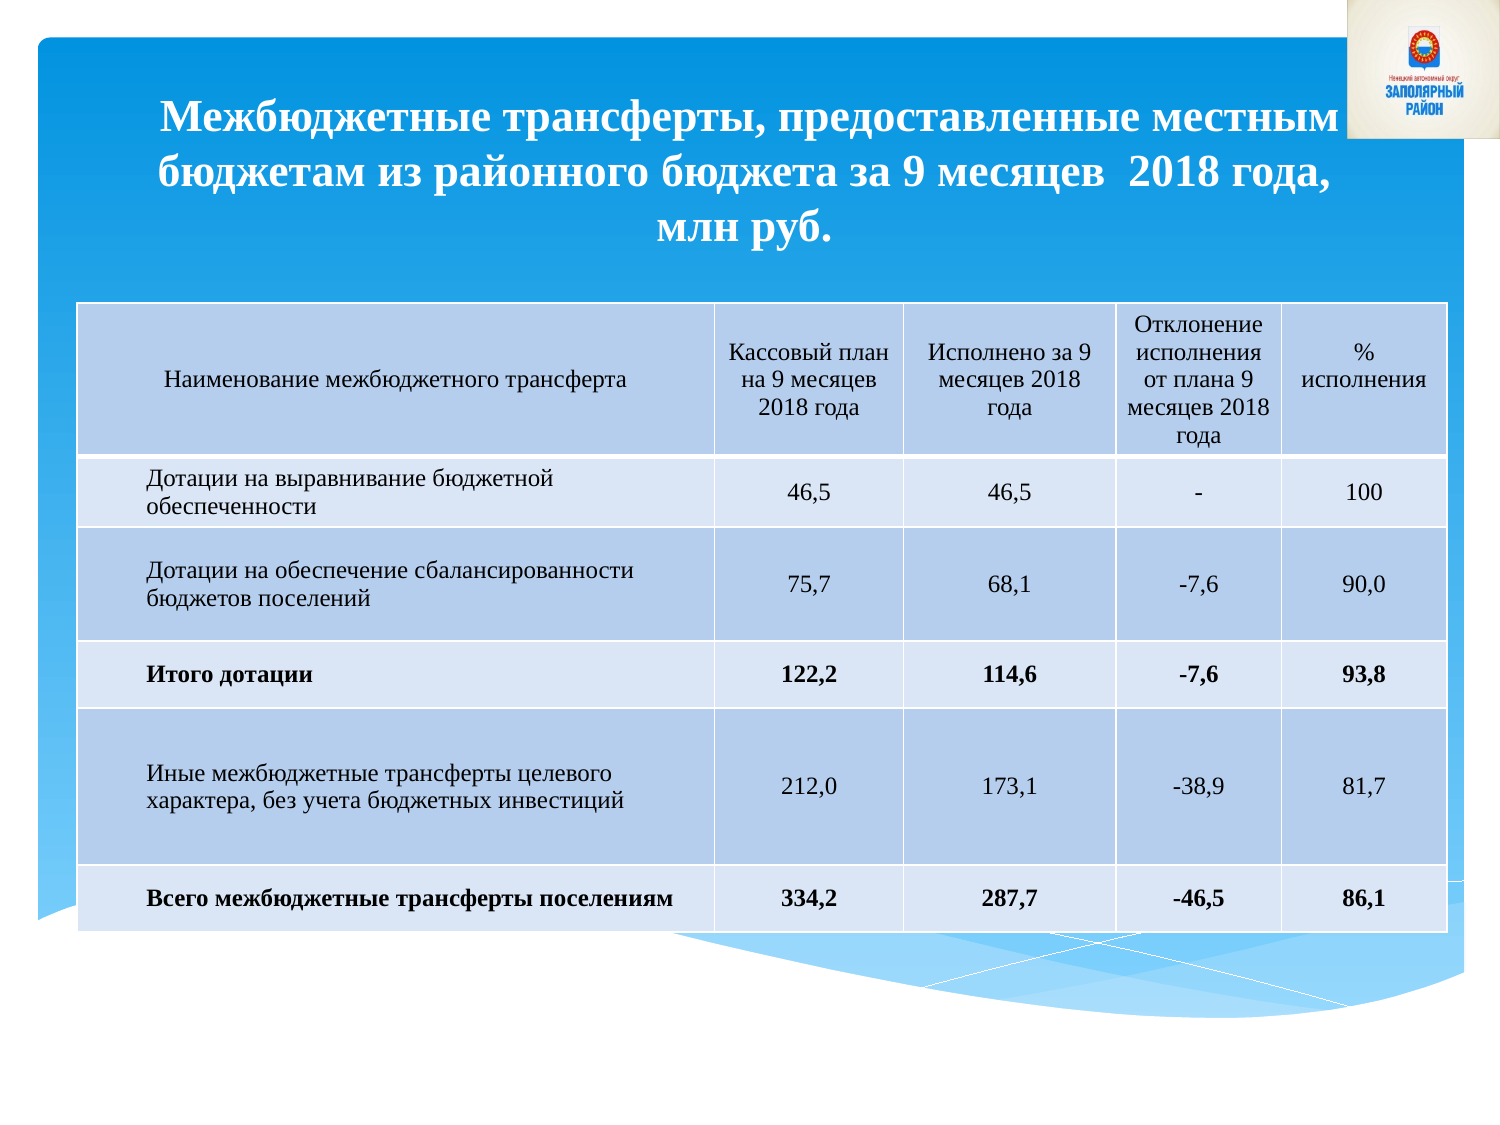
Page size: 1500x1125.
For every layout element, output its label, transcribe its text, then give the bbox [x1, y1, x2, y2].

table_cell Итого дотации [78, 642, 714, 707]
table_cell 93,8 [1282, 642, 1446, 707]
table_cell 46,5 [715, 459, 903, 526]
table_cell 68,1 [904, 528, 1115, 640]
table_cell 212,0 [715, 709, 903, 864]
table_cell 114,6 [904, 642, 1115, 707]
table_cell 100 [1282, 459, 1446, 526]
table_cell Всего межбюджетные трансферты поселениям [78, 866, 714, 931]
table_cell Иные межбюджетные трансферты целевого характера, без учета бюджетных инвестиций [78, 709, 714, 864]
table_cell 86,1 [1282, 866, 1446, 931]
picture [1347, 0, 1500, 139]
table_cell 46,5 [904, 459, 1115, 526]
table_cell -7,6 [1117, 528, 1281, 640]
table_cell 173,1 [904, 709, 1115, 864]
table_cell 81,7 [1282, 709, 1446, 864]
text_box Межбюджетные трансферты, предоставленные местным бюджетам из районного бюджета за 9 месяцев 2018 года, млн руб. [76, 78, 1424, 259]
table_cell 90,0 [1282, 528, 1446, 640]
table_cell 287,7 [904, 866, 1115, 931]
table_cell -7,6 [1117, 642, 1281, 707]
table_cell 122,2 [715, 642, 903, 707]
table_cell Дотации на выравнивание бюджетной обеспеченности [78, 459, 714, 526]
table_cell 334,2 [715, 866, 903, 931]
table_header % исполнения [1282, 304, 1446, 454]
table_header Отклонение исполнения от плана 9 месяцев 2018 года [1117, 304, 1281, 454]
table_cell -38,9 [1117, 709, 1281, 864]
table_cell - [1117, 459, 1281, 526]
table_header Исполнено за 9 месяцев 2018 года [904, 304, 1115, 454]
table_cell -46,5 [1117, 866, 1281, 931]
table_cell 75,7 [715, 528, 903, 640]
table_header Наименование межбюджетного трансферта [78, 304, 714, 454]
table_header Кассовый план на 9 месяцев 2018 года [715, 304, 903, 454]
table_cell Дотации на обеспечение сбалансированности бюджетов поселений [78, 528, 714, 640]
